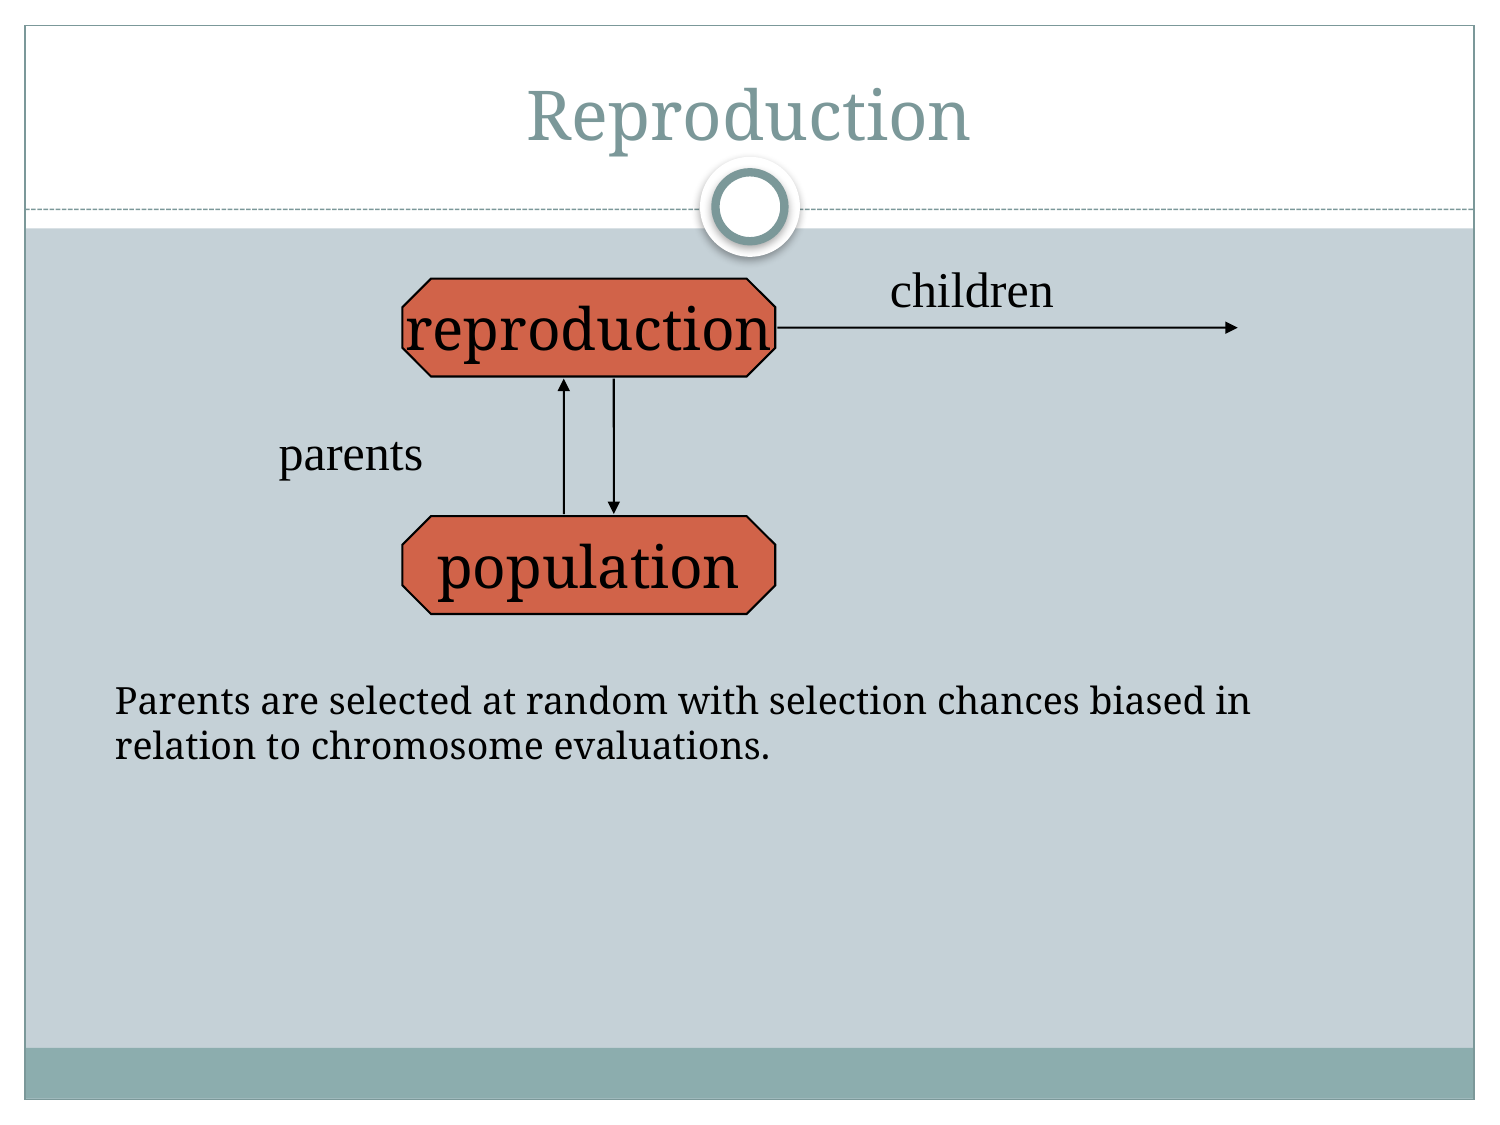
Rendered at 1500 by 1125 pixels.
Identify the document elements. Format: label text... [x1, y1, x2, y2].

list [49, 250, 1445, 1001]
text_box [557, 378, 571, 515]
title Reproduction [49, 37, 1450, 162]
text_box [777, 321, 1238, 334]
text_box [607, 378, 621, 515]
text_box population [402, 516, 776, 614]
text_box parents [263, 412, 439, 488]
text_box reproduction [402, 278, 776, 377]
text_box Parents are selected at random with selection chances biased in relation to chromosome evaluations. [100, 670, 1400, 775]
text_box children [874, 250, 1070, 325]
